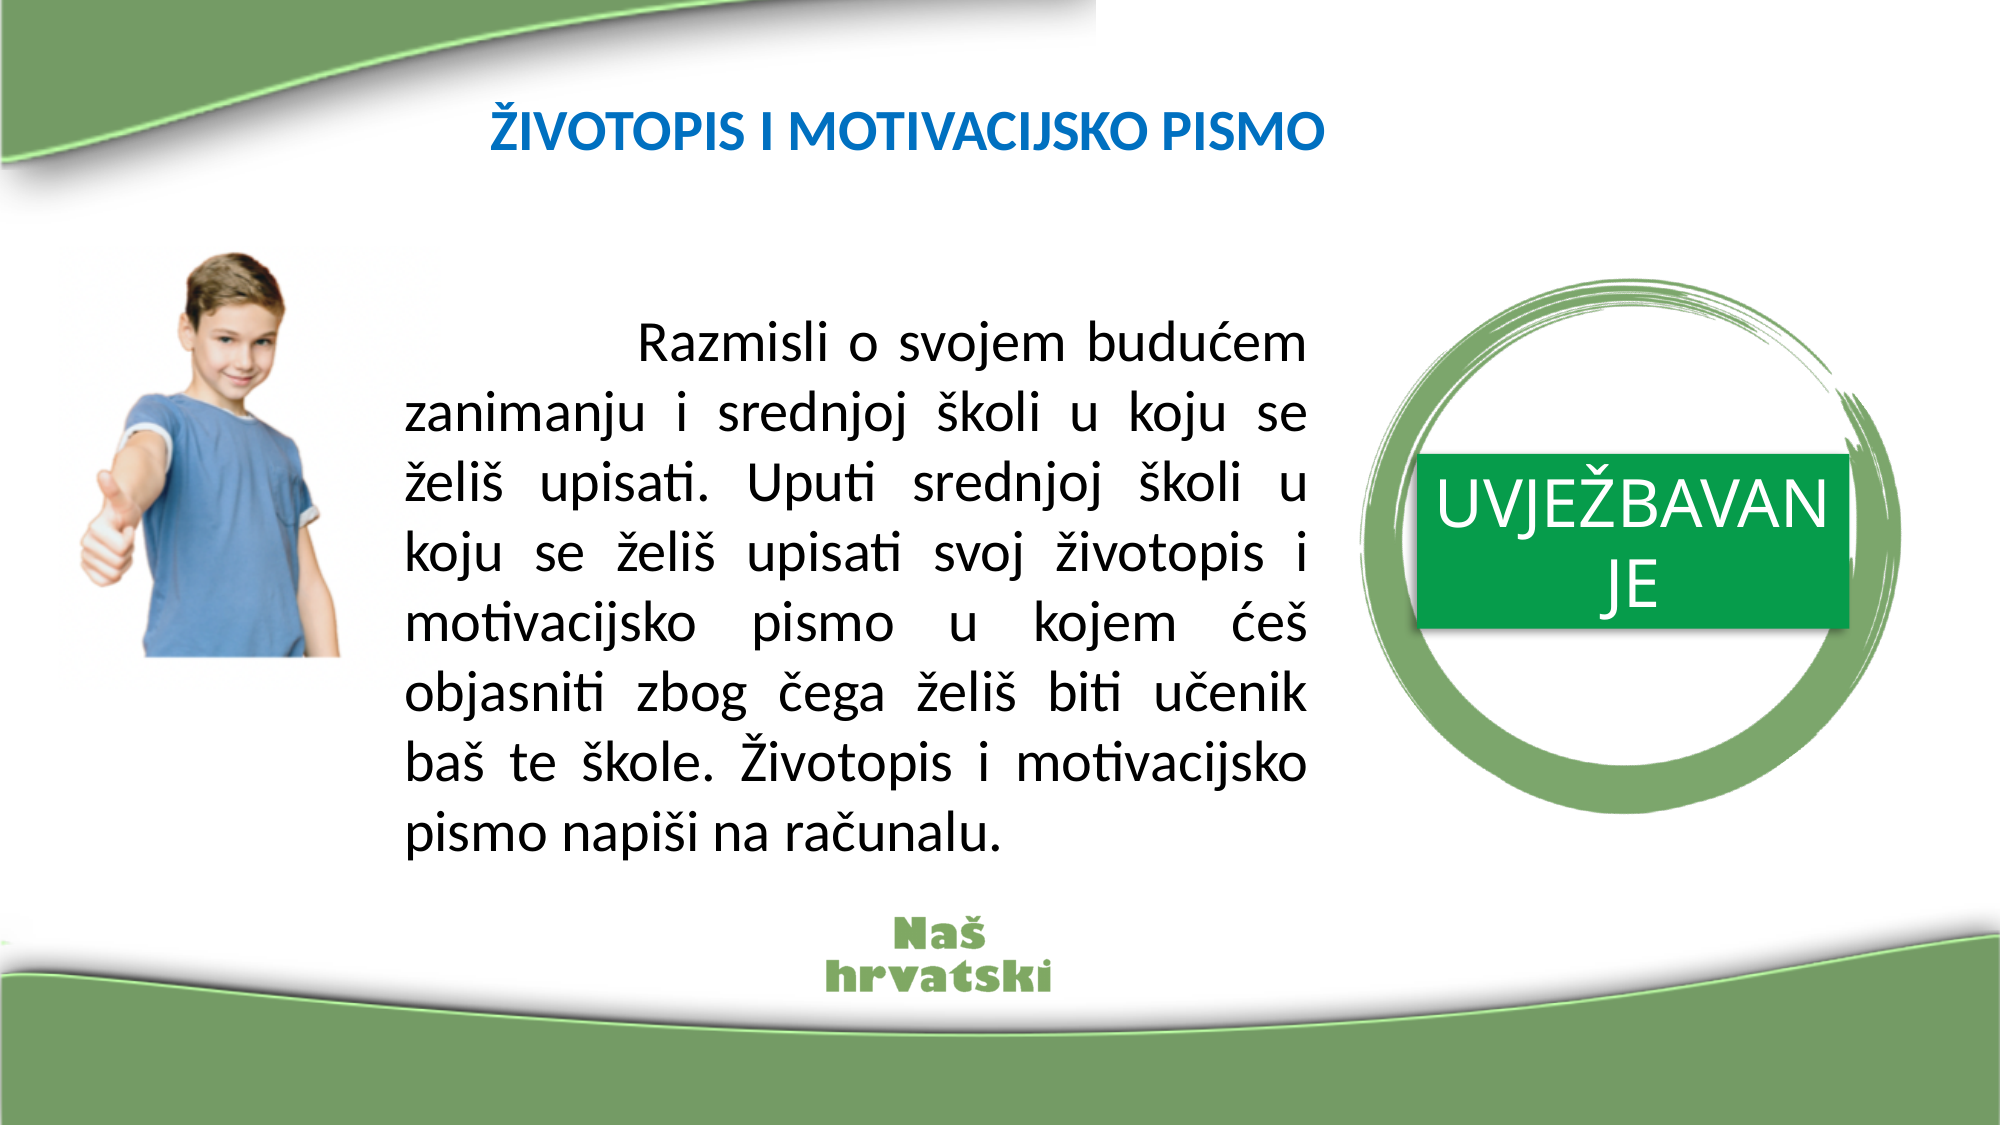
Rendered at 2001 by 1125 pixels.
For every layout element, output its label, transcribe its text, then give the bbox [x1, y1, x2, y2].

text_box Razmisli o svojem budućem zanimanju i srednjoj školi u koju se želiš upisati. Uputi srednjoj školi u koju se želiš upisati svoj životopis i motivacijsko pismo u kojem ćeš objasniti zbog čega želiš biti učenik baš te škole. Životopis i motivacijsko pismo napiši na računalu. [389, 295, 902, 871]
text_box ŽIVOTOPIS I MOTIVACIJSKO PISMO [601, 84, 902, 170]
picture [1361, 277, 1899, 810]
picture [789, 27, 1098, 1125]
text_box ŽIVOTOPIS I MOTIVACIJSKO PISMO [1098, 84, 1395, 170]
text_box Razmisli o svojem budućem zanimanju i srednjoj školi u koju se želiš upisati. Uputi srednjoj školi u koju se želiš upisati svoj životopis i motivacijsko pismo u kojem ćeš objasniti zbog čega želiš biti učenik baš te škole. Životopis i motivacijsko pismo napiši na računalu. [1098, 295, 1324, 871]
picture [58, 0, 601, 690]
